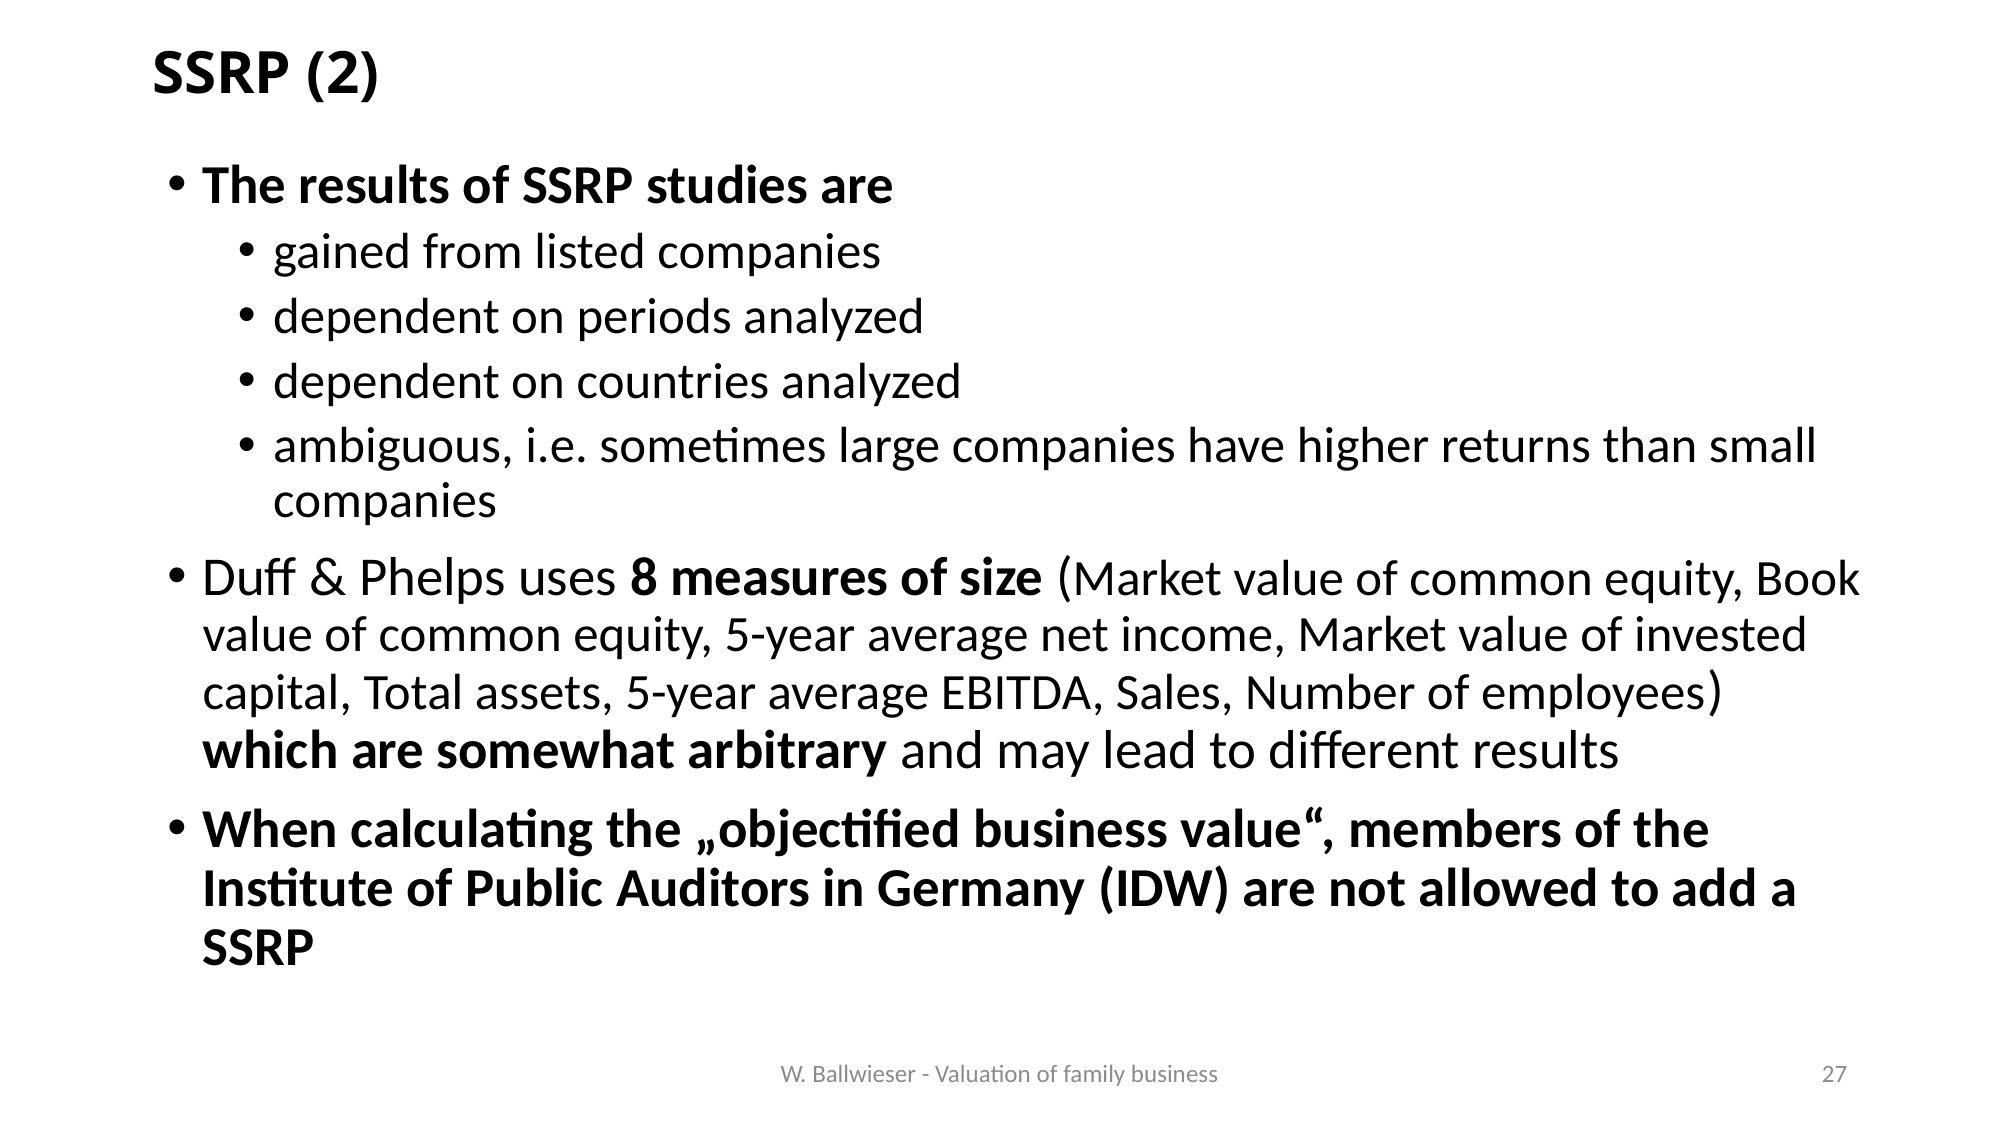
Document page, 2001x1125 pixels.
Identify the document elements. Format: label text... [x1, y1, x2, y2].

footer W. Ballwieser - Valuation of family business [662, 1043, 1338, 1103]
slide_number 27 [1412, 1043, 1863, 1103]
list The results of SSRP studies are gained from listed companies dependent on periods analyzed dependent on countries analyzed ambiguous, i.e. sometimes large companies have higher returns than small companies Duff & Phelps uses 8 measures of size (Market value of common equity, Book value of common equity, 5-year average net income, Market value of invested capital, Total assets, 5-year average EBITDA, Sales, Number of employees) which are somewhat arbitrary and may lead to different results When calculating the „objectified business value“, members of the Institute of Public Auditors in Germany (IDW) are not allowed to add a SSRP [152, 148, 1878, 1043]
title SSRP (2) [137, 0, 1863, 149]
